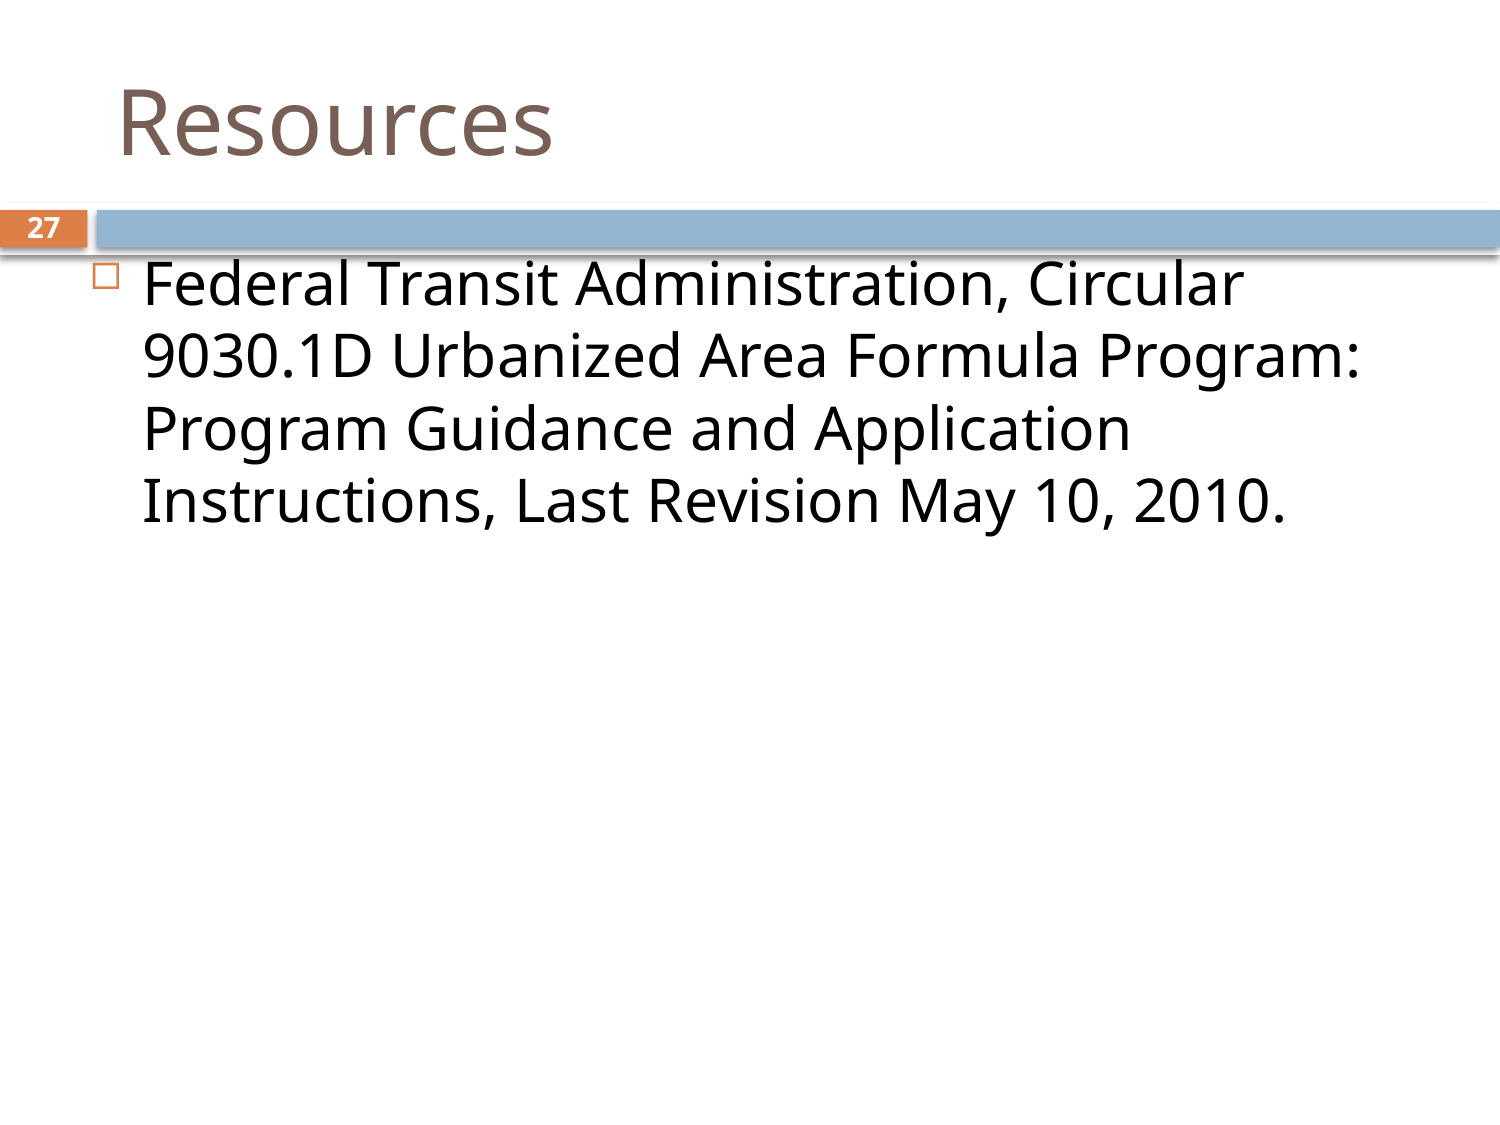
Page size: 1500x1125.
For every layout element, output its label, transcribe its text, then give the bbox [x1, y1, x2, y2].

title Resources [100, 37, 1438, 200]
slide_number 27 [0, 208, 88, 249]
list Federal Transit Administration, Circular 9030.1D Urbanized Area Formula Program: Program Guidance and Application Instructions, Last Revision May 10, 2010. [75, 237, 1463, 1000]
